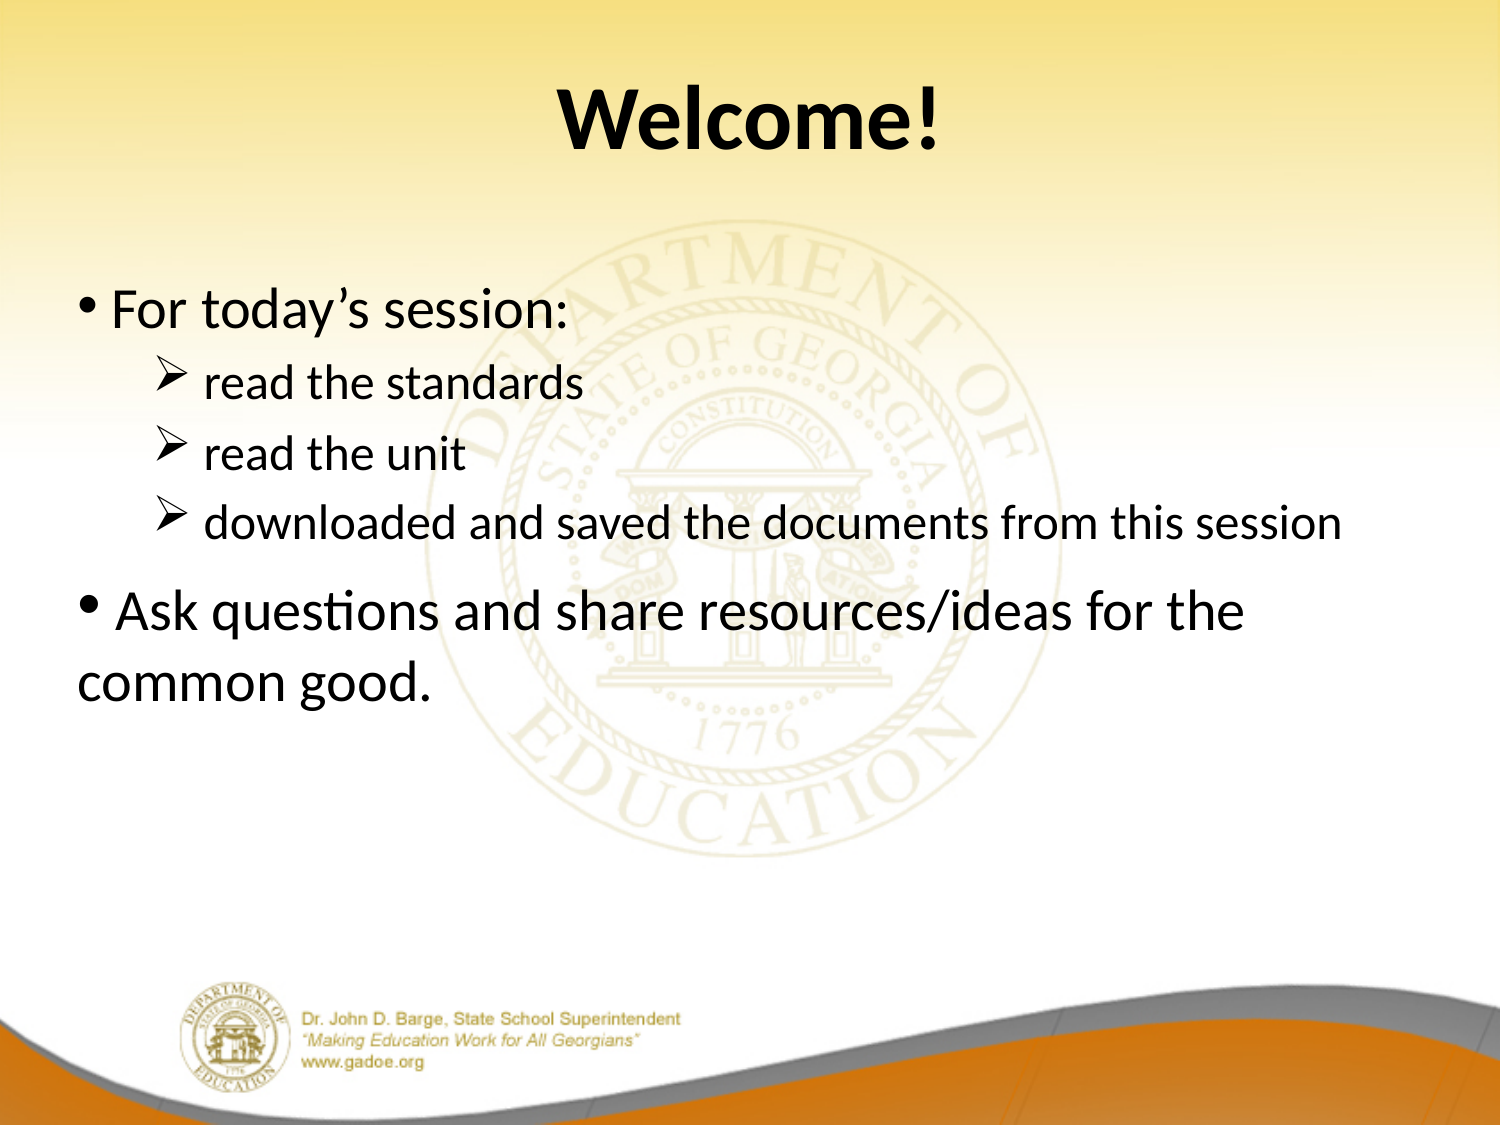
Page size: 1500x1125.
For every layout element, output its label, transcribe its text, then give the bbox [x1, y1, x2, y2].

subtitle For today’s session: read the standards read the unit downloaded and saved the documents from this session Ask questions and share resources/ideas for the common good. [62, 262, 1438, 976]
title Welcome! [112, 37, 1388, 188]
picture [0, 0, 1500, 1125]
